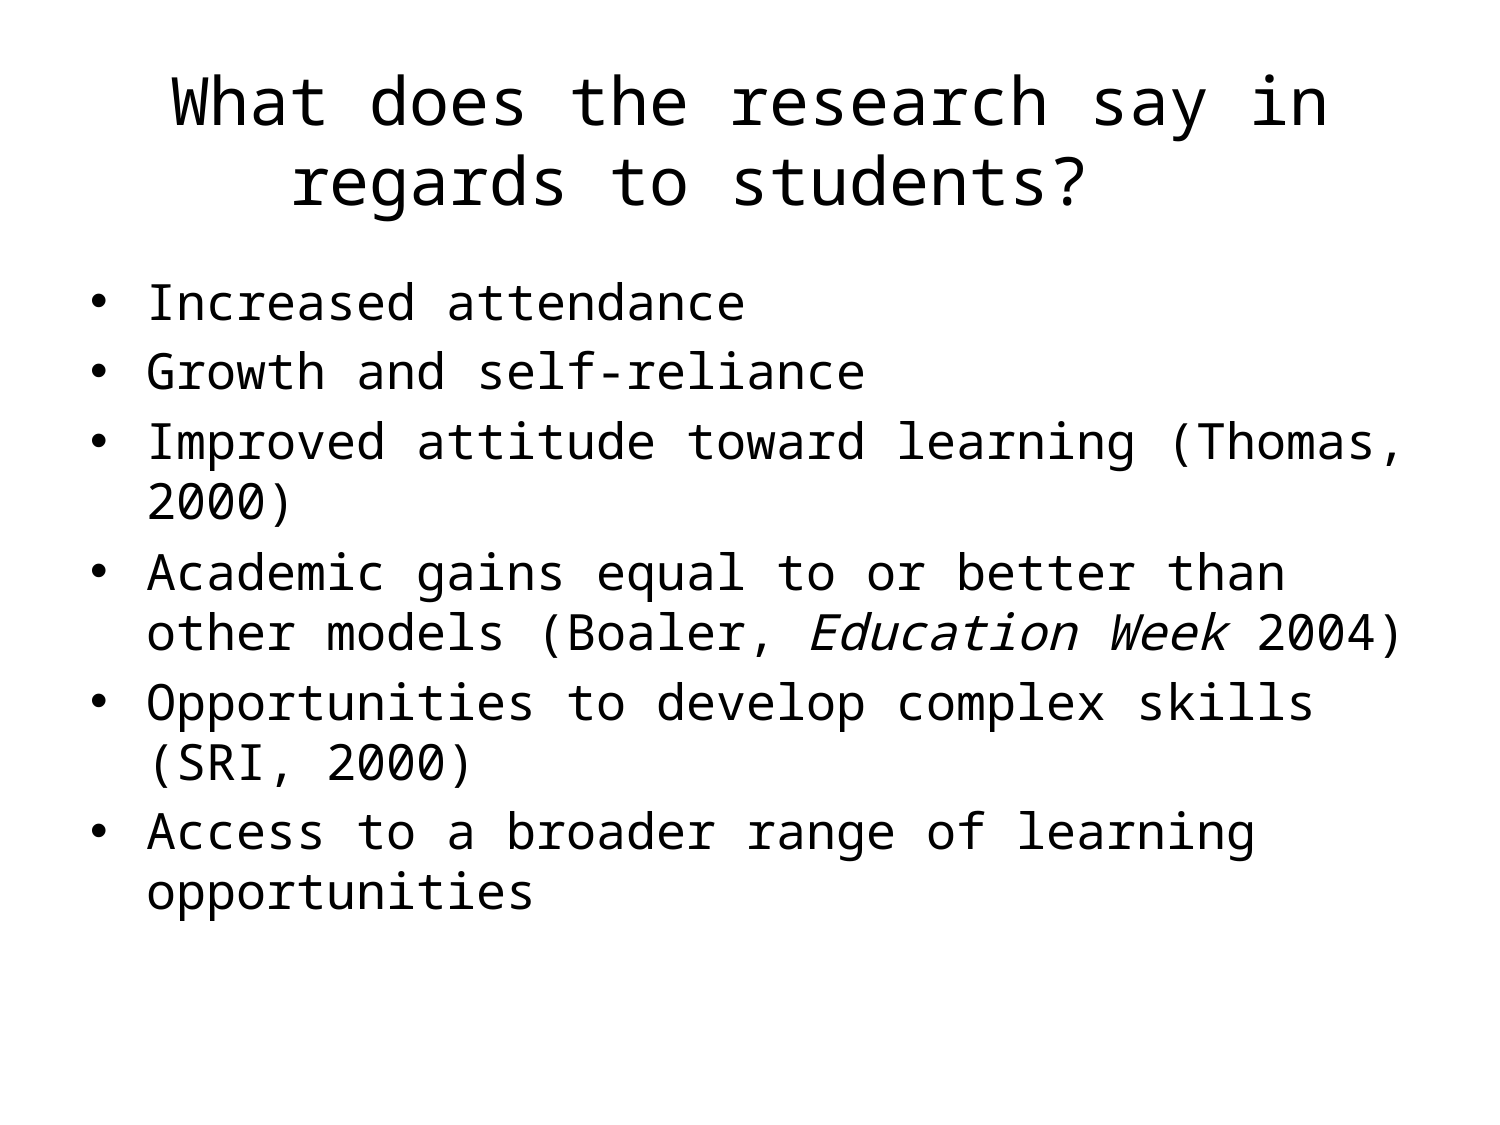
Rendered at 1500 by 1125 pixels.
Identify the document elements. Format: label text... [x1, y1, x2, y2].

list Increased attendance Growth and self-reliance Improved attitude toward learning (Thomas, 2000) Academic gains equal to or better than other models (Boaler, Education Week 2004) Opportunities to develop complex skills (SRI, 2000) Access to a broader range of learning opportunities [75, 262, 1425, 1005]
title What does the research say in regards to students? [75, 45, 1425, 233]
